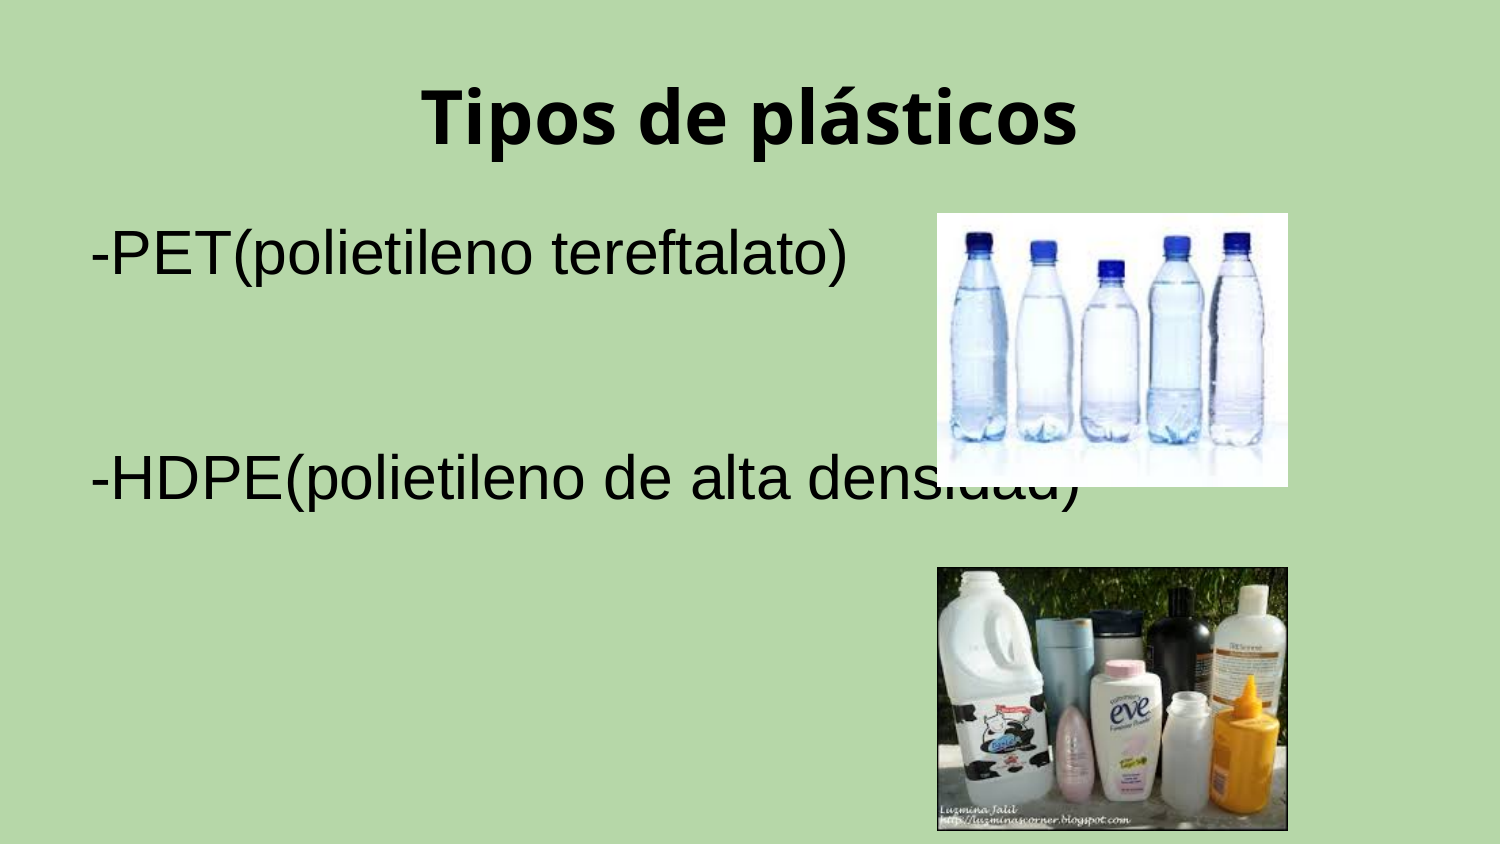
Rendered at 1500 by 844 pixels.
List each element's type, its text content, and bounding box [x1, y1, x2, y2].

picture [937, 567, 1288, 832]
title Tipos de plásticos [75, 33, 1425, 175]
picture [937, 212, 1288, 487]
list -PET(polietileno tereftalato) -HDPE(polietileno de alta densidad) [75, 196, 1425, 808]
